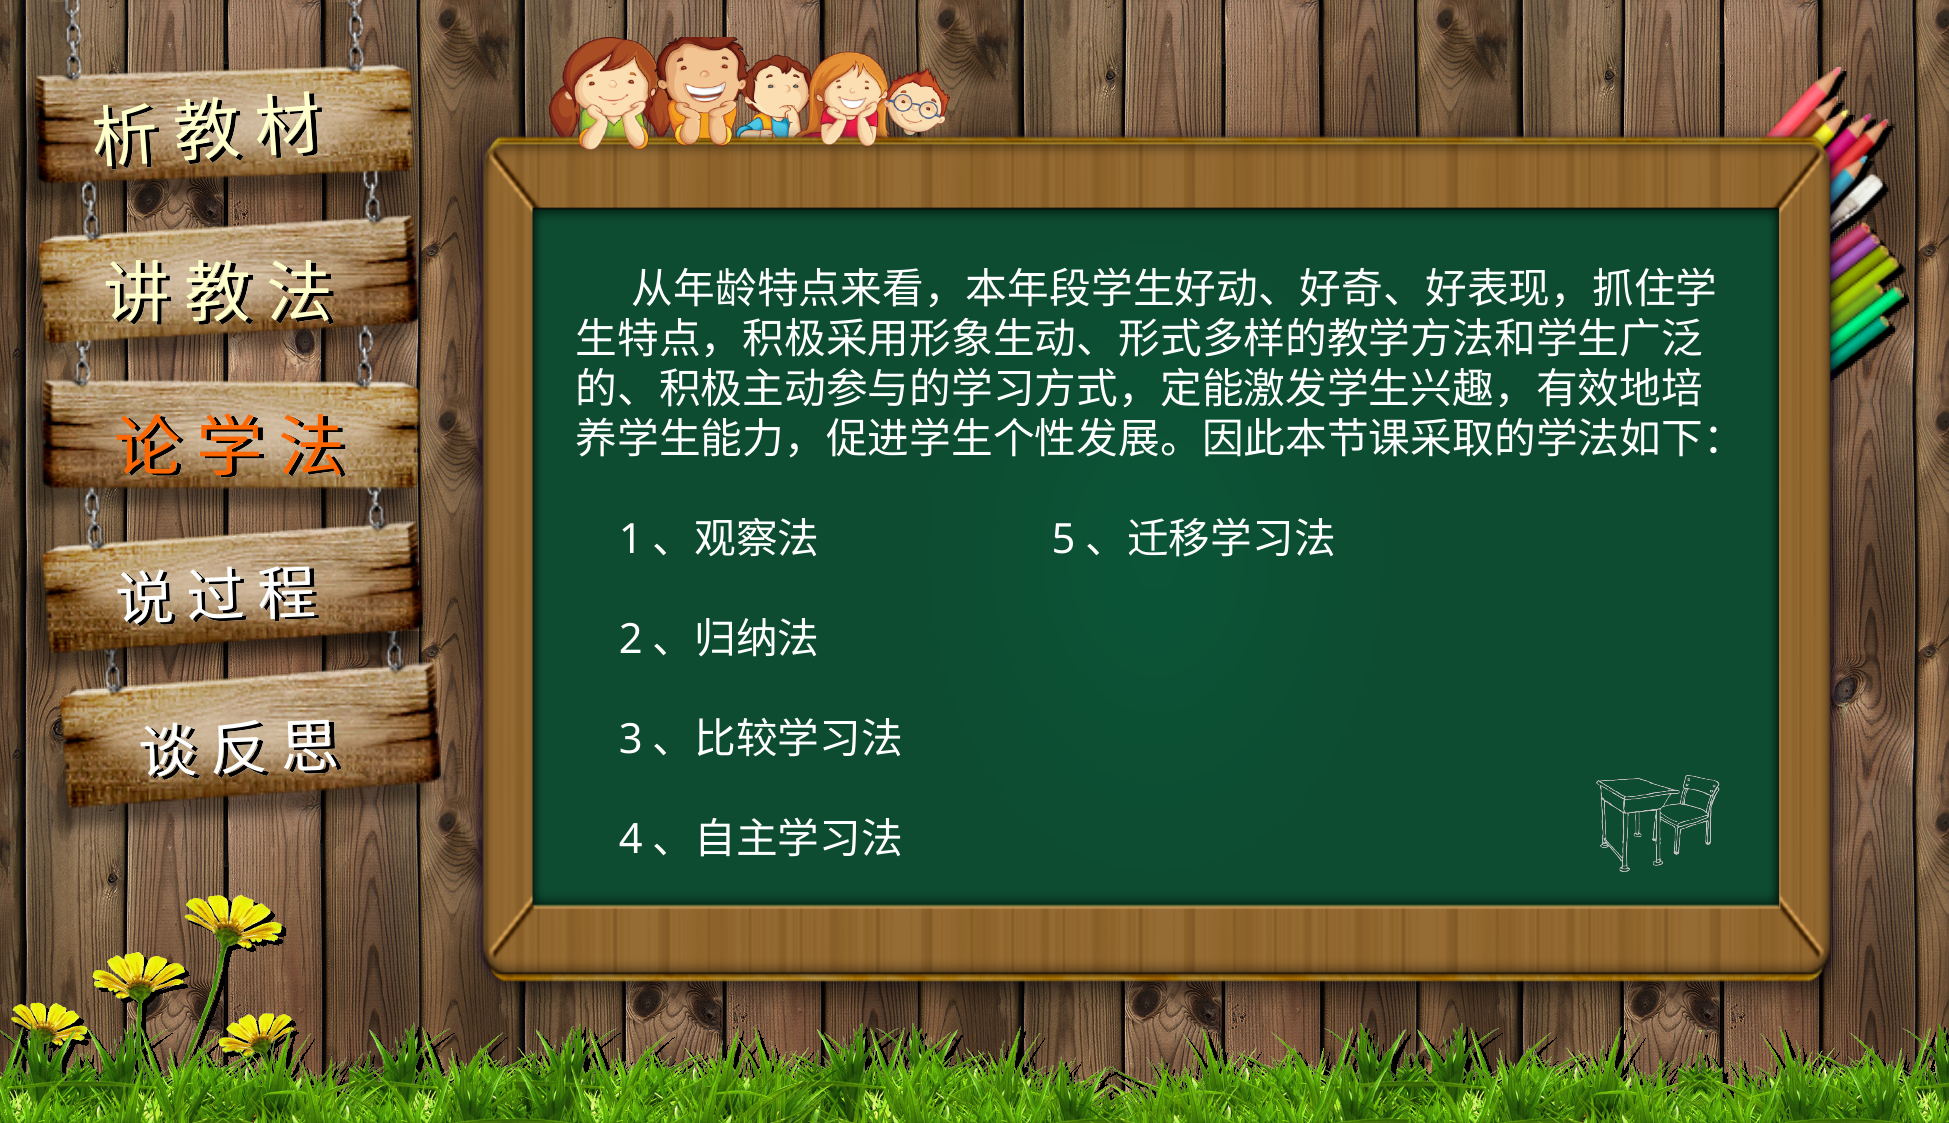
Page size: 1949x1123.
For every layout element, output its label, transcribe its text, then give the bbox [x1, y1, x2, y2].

text_box 从年龄特点来看，本年段学生好动、好奇、好表现，抓住学生特点，积极采用形象生动、形式多样的教学方法和学生广泛的、积极主动参与的学习方式，定能激发学生兴趣，有效地培养学生能力，促进学生个性发展。因此本节课采取的学法如下： 1、观察法 5、迁移学习法 2、归纳法 3、比较学习法 4、自主学习法 [560, 254, 1754, 870]
picture [0, 0, 1949, 1123]
